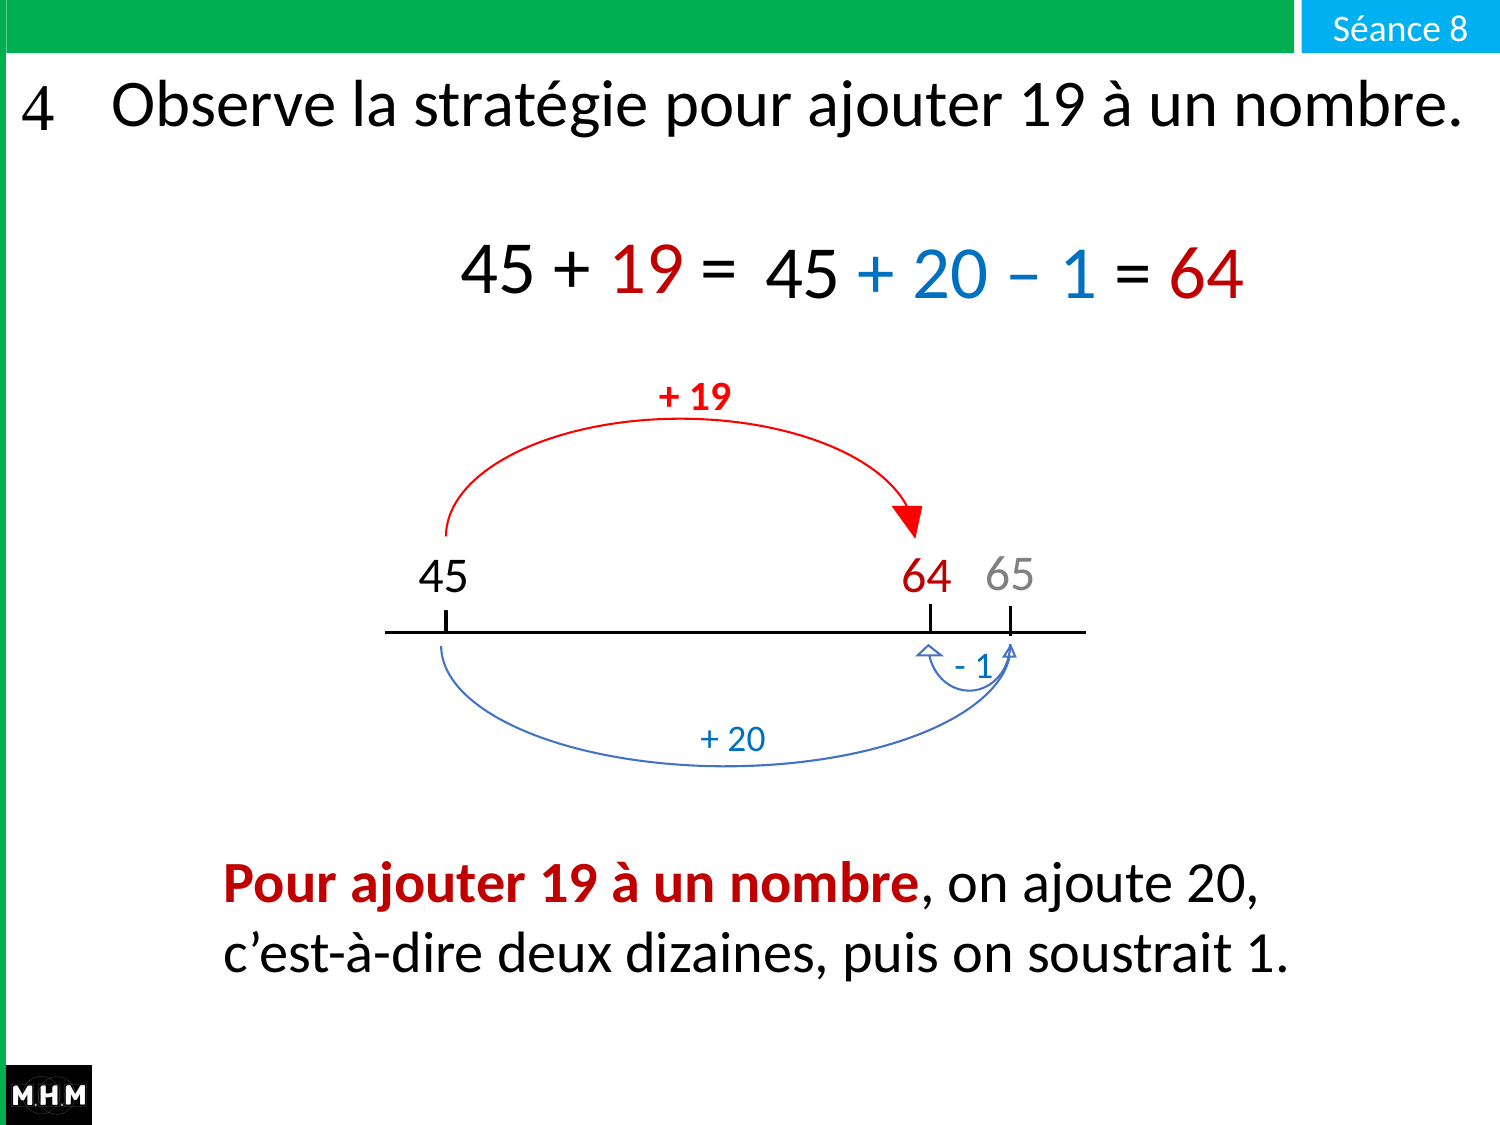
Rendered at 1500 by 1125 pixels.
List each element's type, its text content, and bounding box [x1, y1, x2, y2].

picture [6, 1065, 92, 1125]
text_box [825, 694, 989, 760]
text_box 64 [886, 535, 975, 611]
text_box 65 [970, 533, 1120, 609]
text_box - 1 [939, 634, 1017, 694]
text_box [761, 425, 923, 539]
text_box Pour ajouter 19 à un nombre, on ajoute 20, c’est-à-dire deux dizaines, puis on soustrait 1. [209, 836, 1317, 992]
text_box 45 [403, 535, 489, 611]
text_box + 20 [610, 706, 825, 766]
title Observe la stratégie pour ajouter 19 à un nombre. [96, 60, 1489, 150]
text_box [444, 419, 643, 537]
text_box + 19 [643, 361, 767, 427]
text_box 45 + 20 – 1 = 64 [749, 210, 1402, 313]
text_box [915, 643, 939, 678]
text_box 45 + 19 = [446, 211, 808, 317]
text_box [440, 645, 610, 757]
